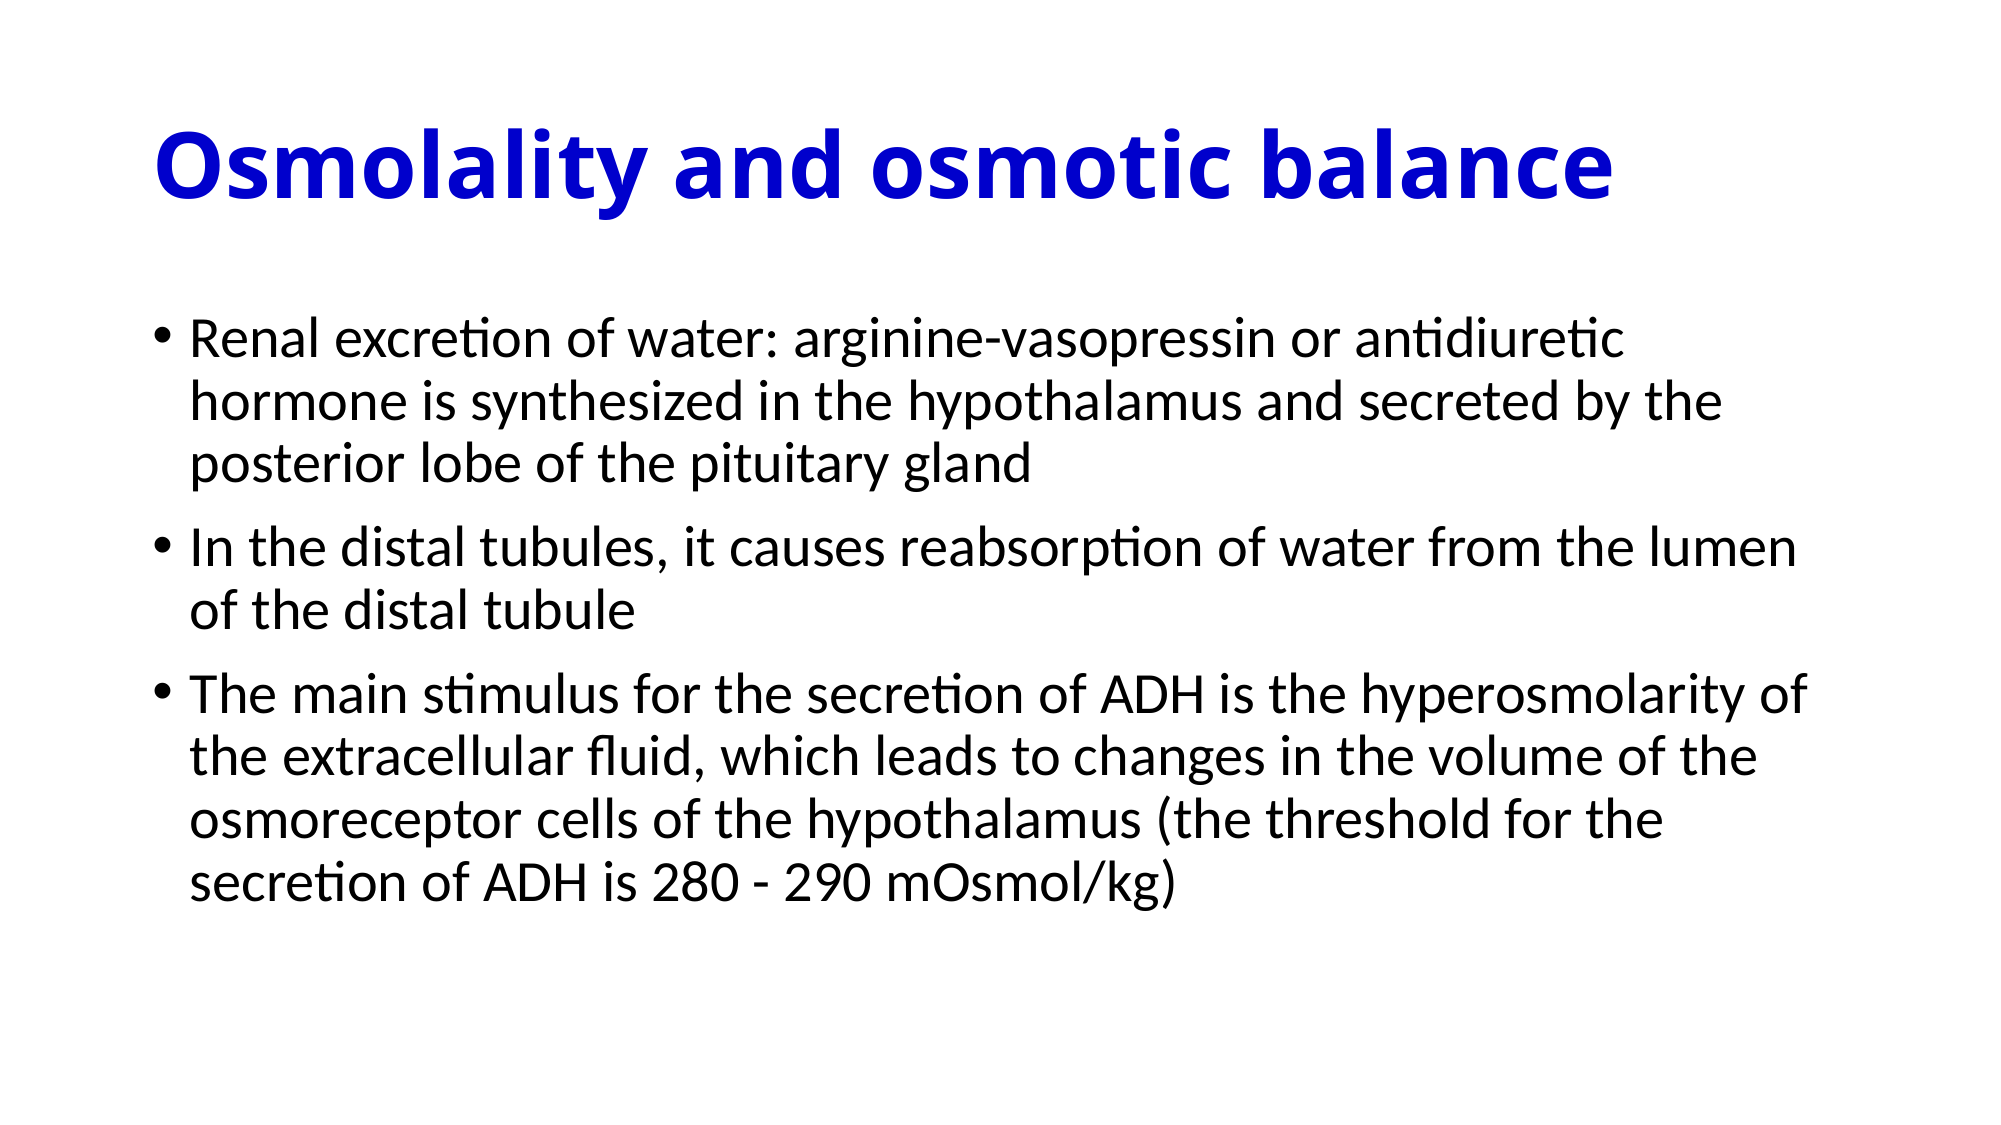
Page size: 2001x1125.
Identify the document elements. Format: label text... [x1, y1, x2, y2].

title Osmolality and osmotic balance [137, 59, 1863, 278]
list Renal excretion of water: arginine-vasopressin or antidiuretic hormone is synthesized in the hypothalamus and secreted by the posterior lobe of the pituitary gland In the distal tubules, it causes reabsorption of water from the lumen of the distal tubule The main stimulus for the secretion of ADH is the hyperosmolarity of the extracellular fluid, which leads to changes in the volume of the osmoreceptor cells of the hypothalamus (the threshold for the secretion of ADH is 280 - 290 mOsmol/kg) [137, 299, 1863, 1014]
